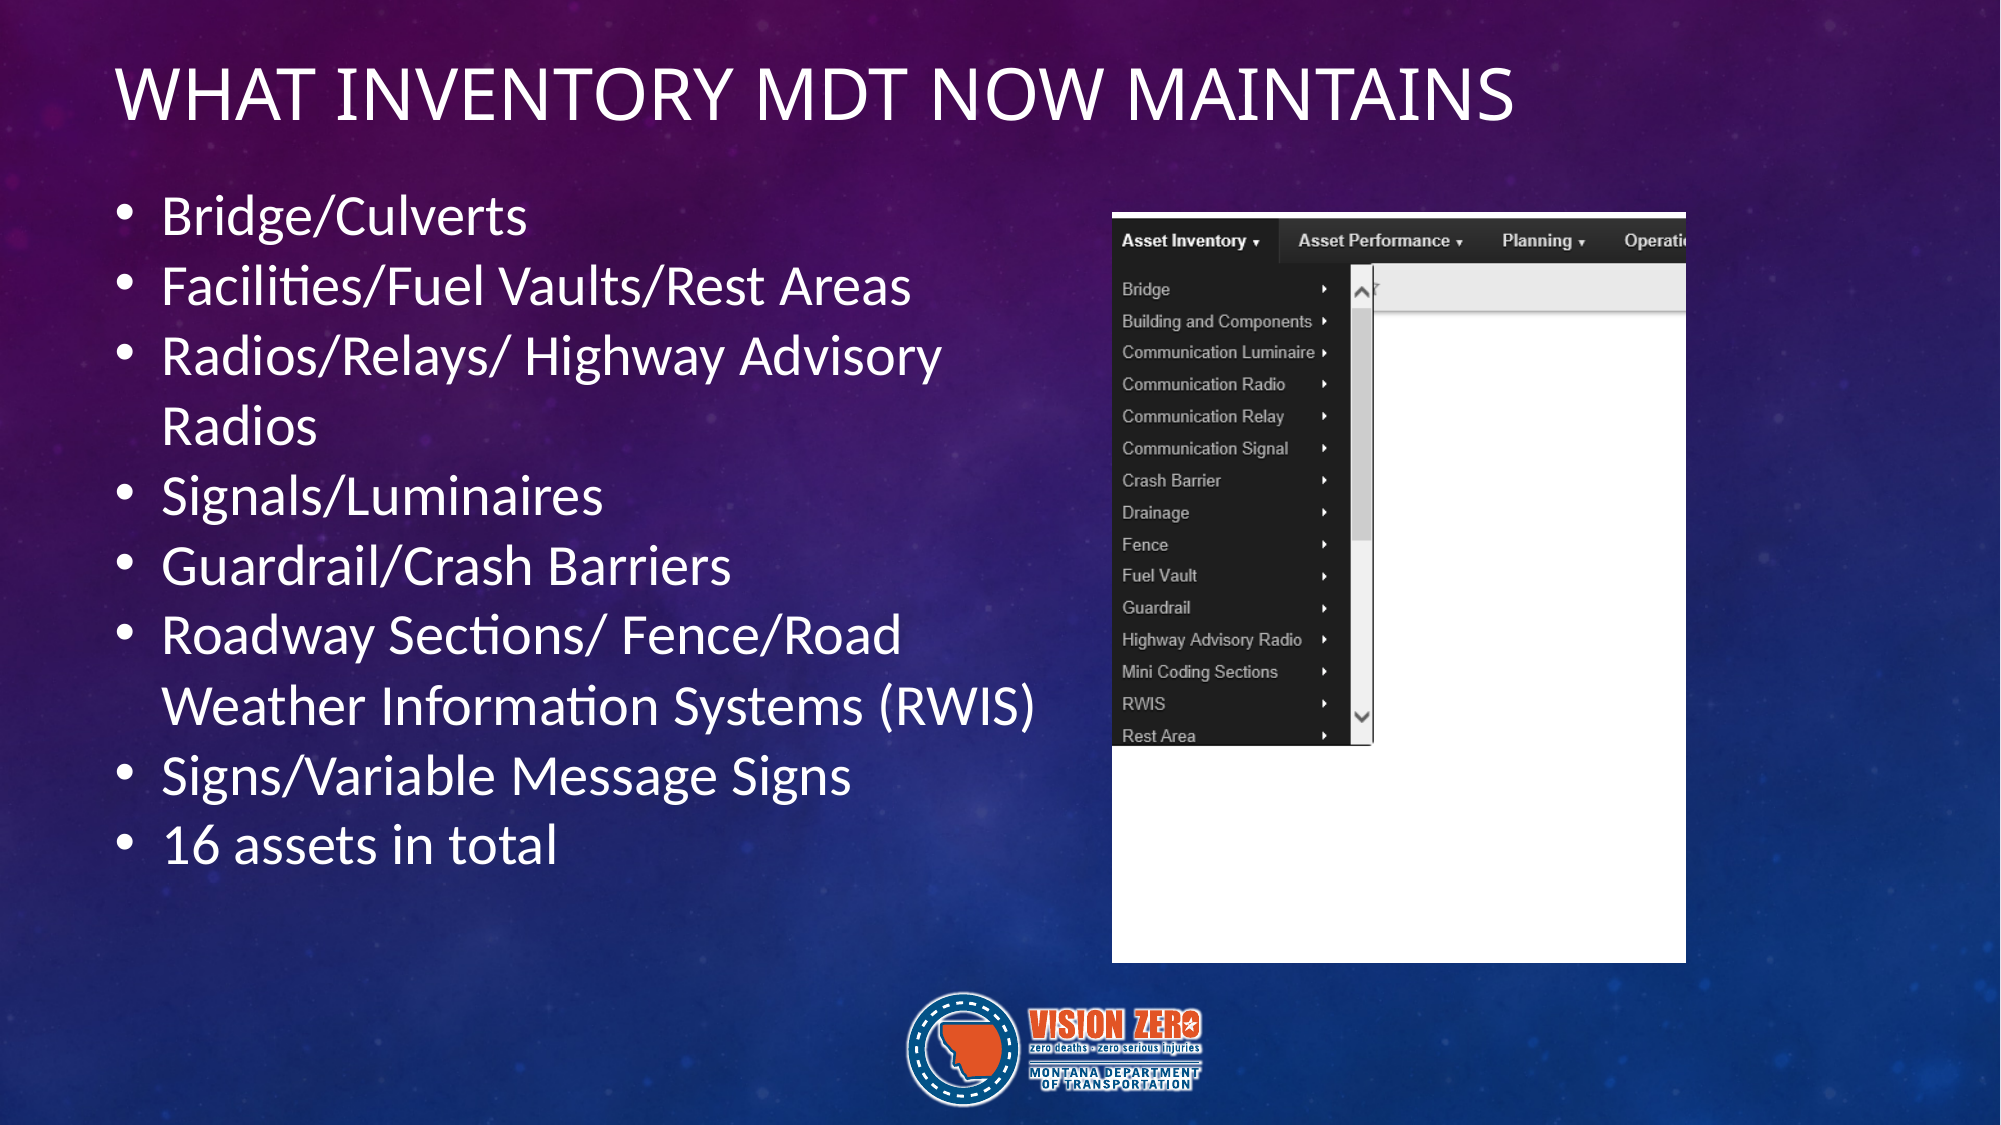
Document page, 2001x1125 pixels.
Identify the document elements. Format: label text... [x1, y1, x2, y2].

text_box Bridge/Culverts Facilities/Fuel Vaults/Rest Areas Radios/Relays/ Highway Advisory Radios Signals/Luminaires Guardrail/Crash Barriers Roadway Sections/ Fence/Road Weather Information Systems (RWIS) Signs/Variable Message Signs 16 assets in total [99, 169, 1081, 929]
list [1111, 212, 1686, 963]
picture [0, 0, 2001, 1125]
title What Inventory MDT Now Maintains [99, 45, 1900, 138]
